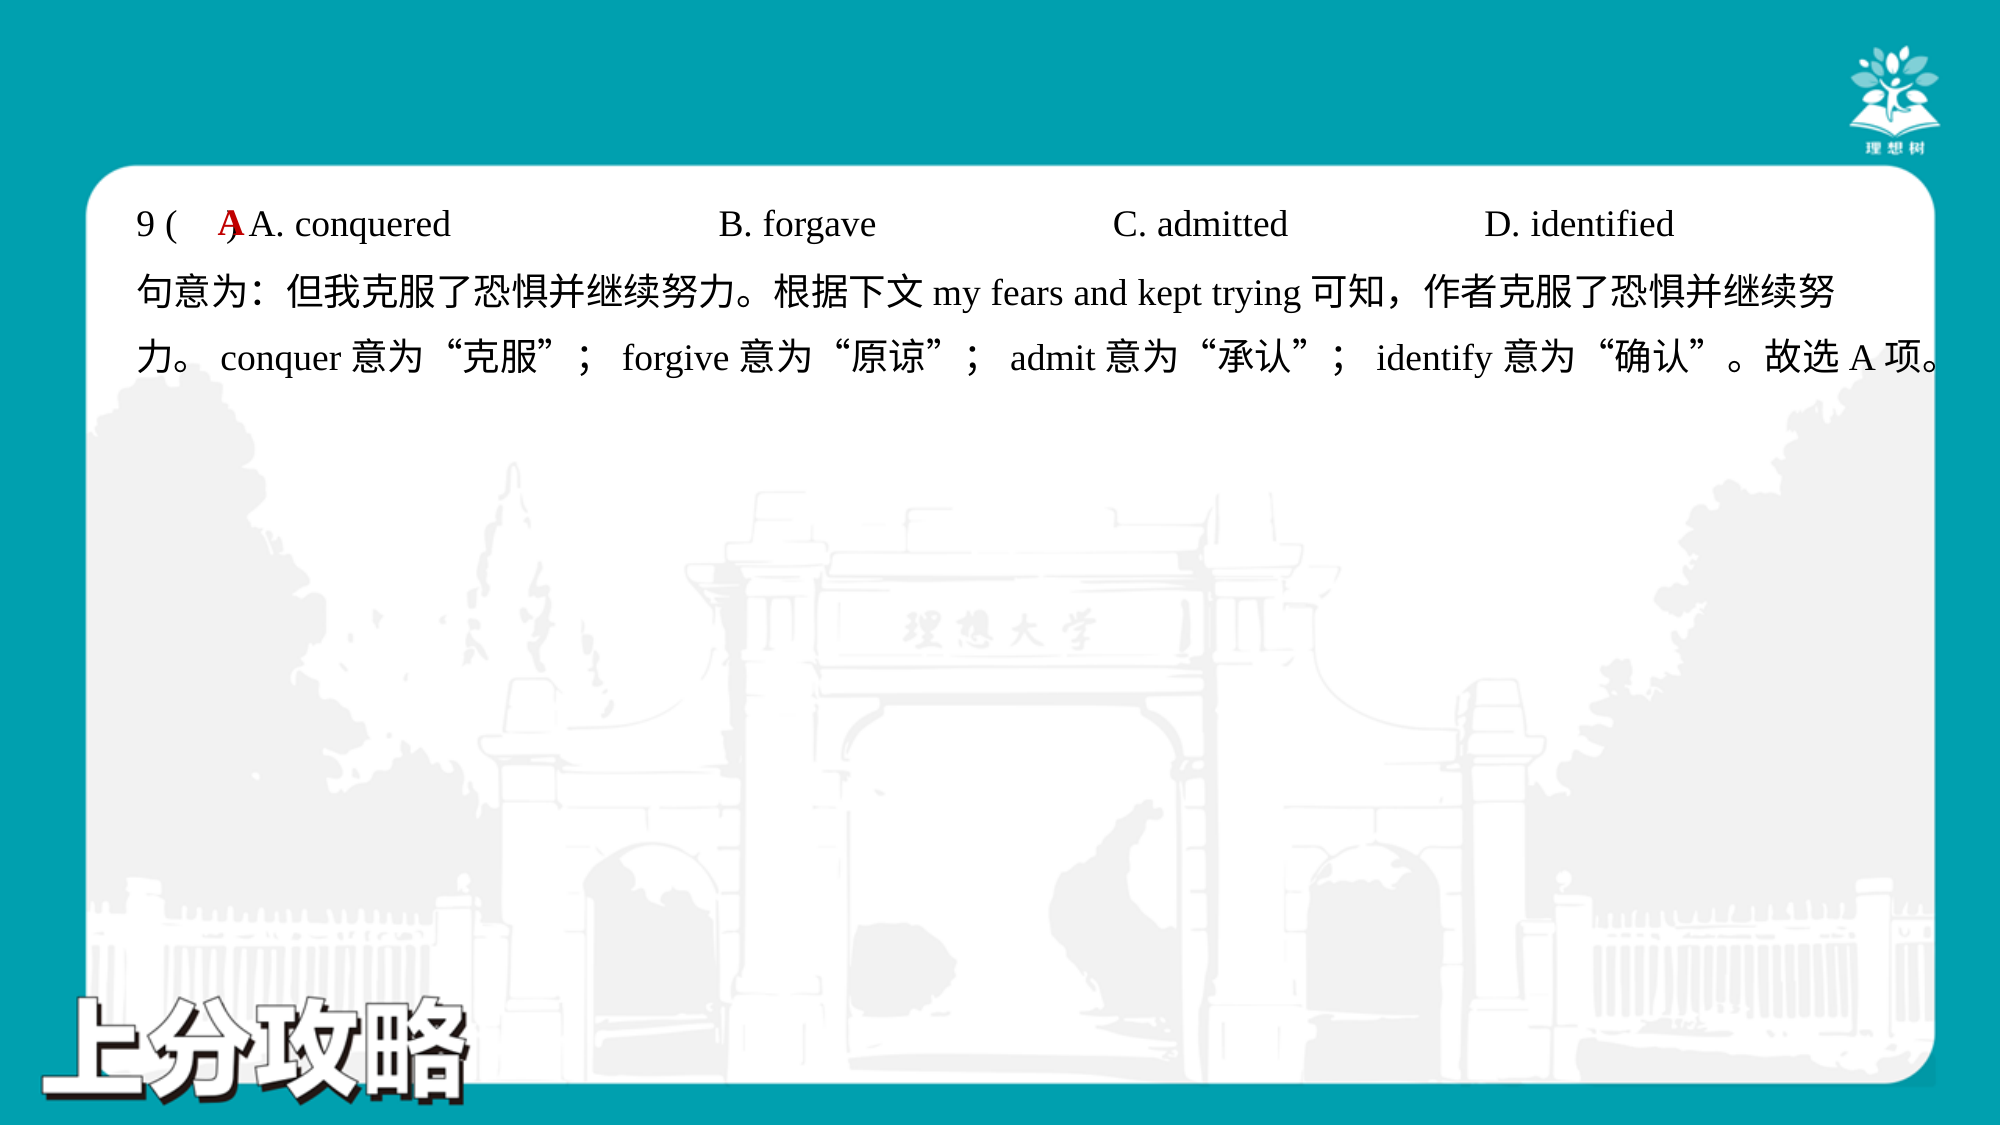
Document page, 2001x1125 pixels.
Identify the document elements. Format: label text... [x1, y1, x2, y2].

text_box A [204, 176, 259, 236]
text_box 9 ( ) A. conquered B. forgave C. admitted D. identified [136, 176, 1865, 237]
picture [0, 0, 2000, 1125]
text_box 句意为：但我克服了恐惧并继续努力。根据下文my fears and kept trying可知，作者克服了恐惧并继续努 力。conquer意为“克服”；forgive意为“原谅”；admit意为“承认”；identify意为“确认”。故选A项。 [136, 244, 1865, 372]
